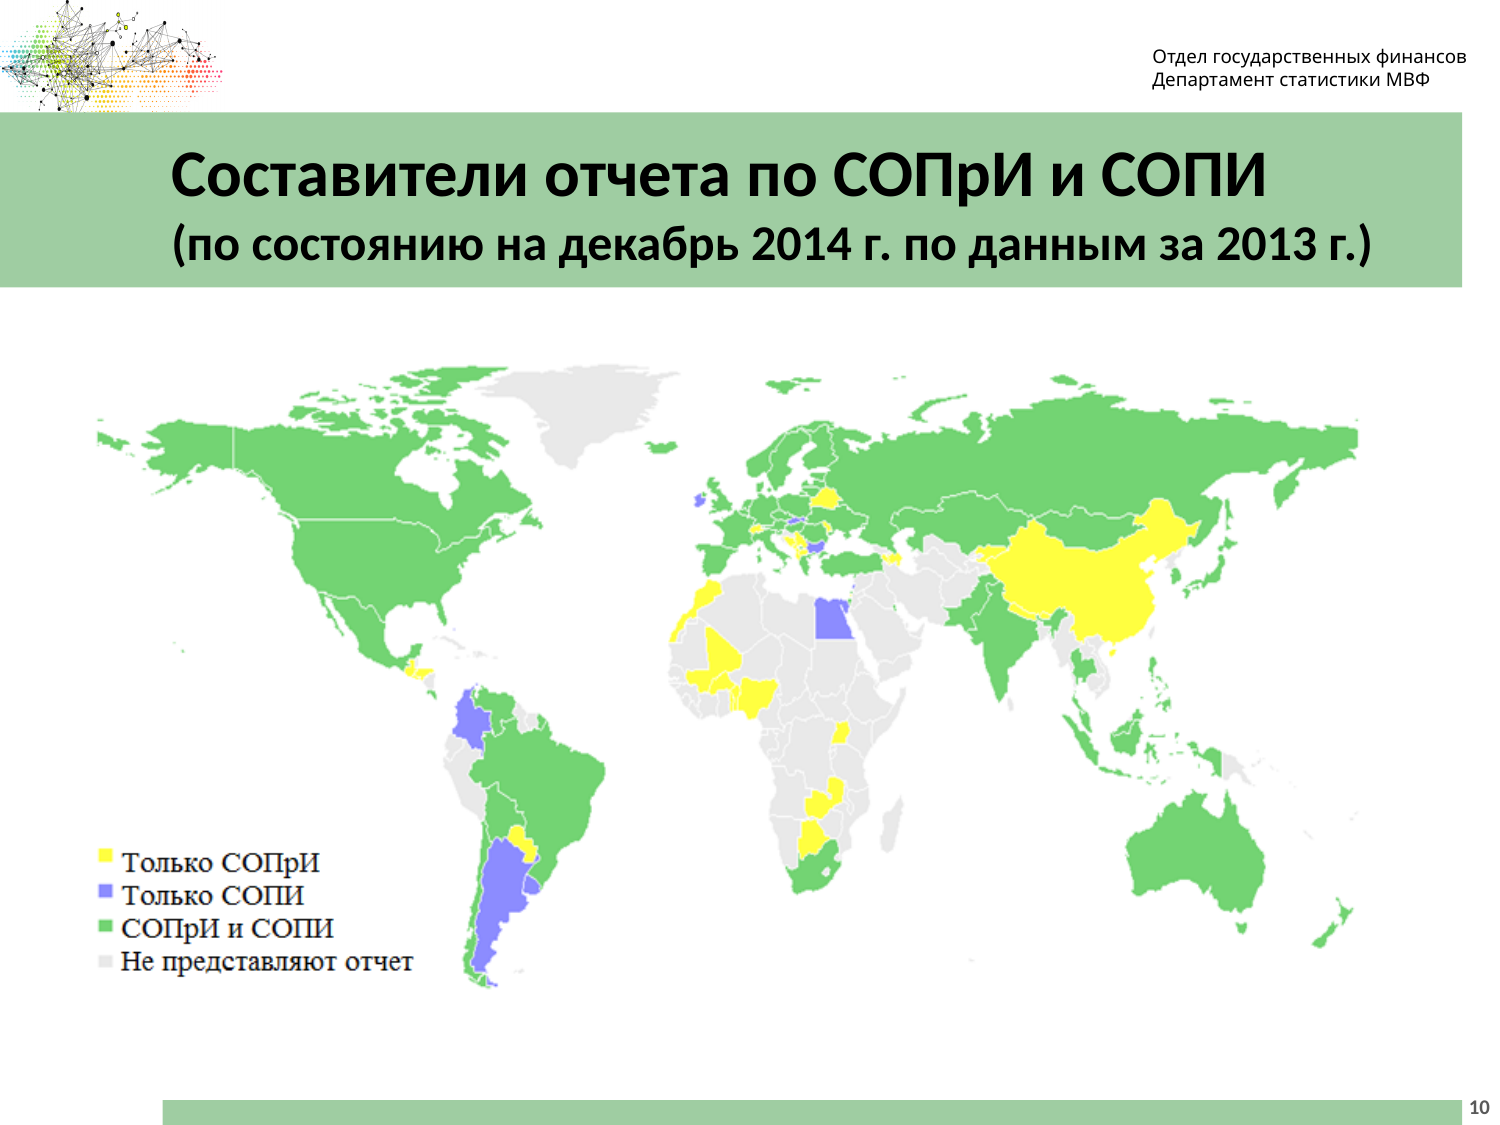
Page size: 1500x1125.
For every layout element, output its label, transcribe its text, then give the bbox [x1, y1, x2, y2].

slide_number 10 [1441, 1074, 1500, 1125]
picture [86, 336, 1370, 999]
picture [0, 0, 225, 112]
text_box Отдел государственных финансов Департамент статистики МВФ [1137, 37, 1500, 98]
title Составители отчета по СОПрИ и СОПИ (по состоянию на декабрь 2014 г. по данным за 2013 г.) [0, 112, 1463, 288]
